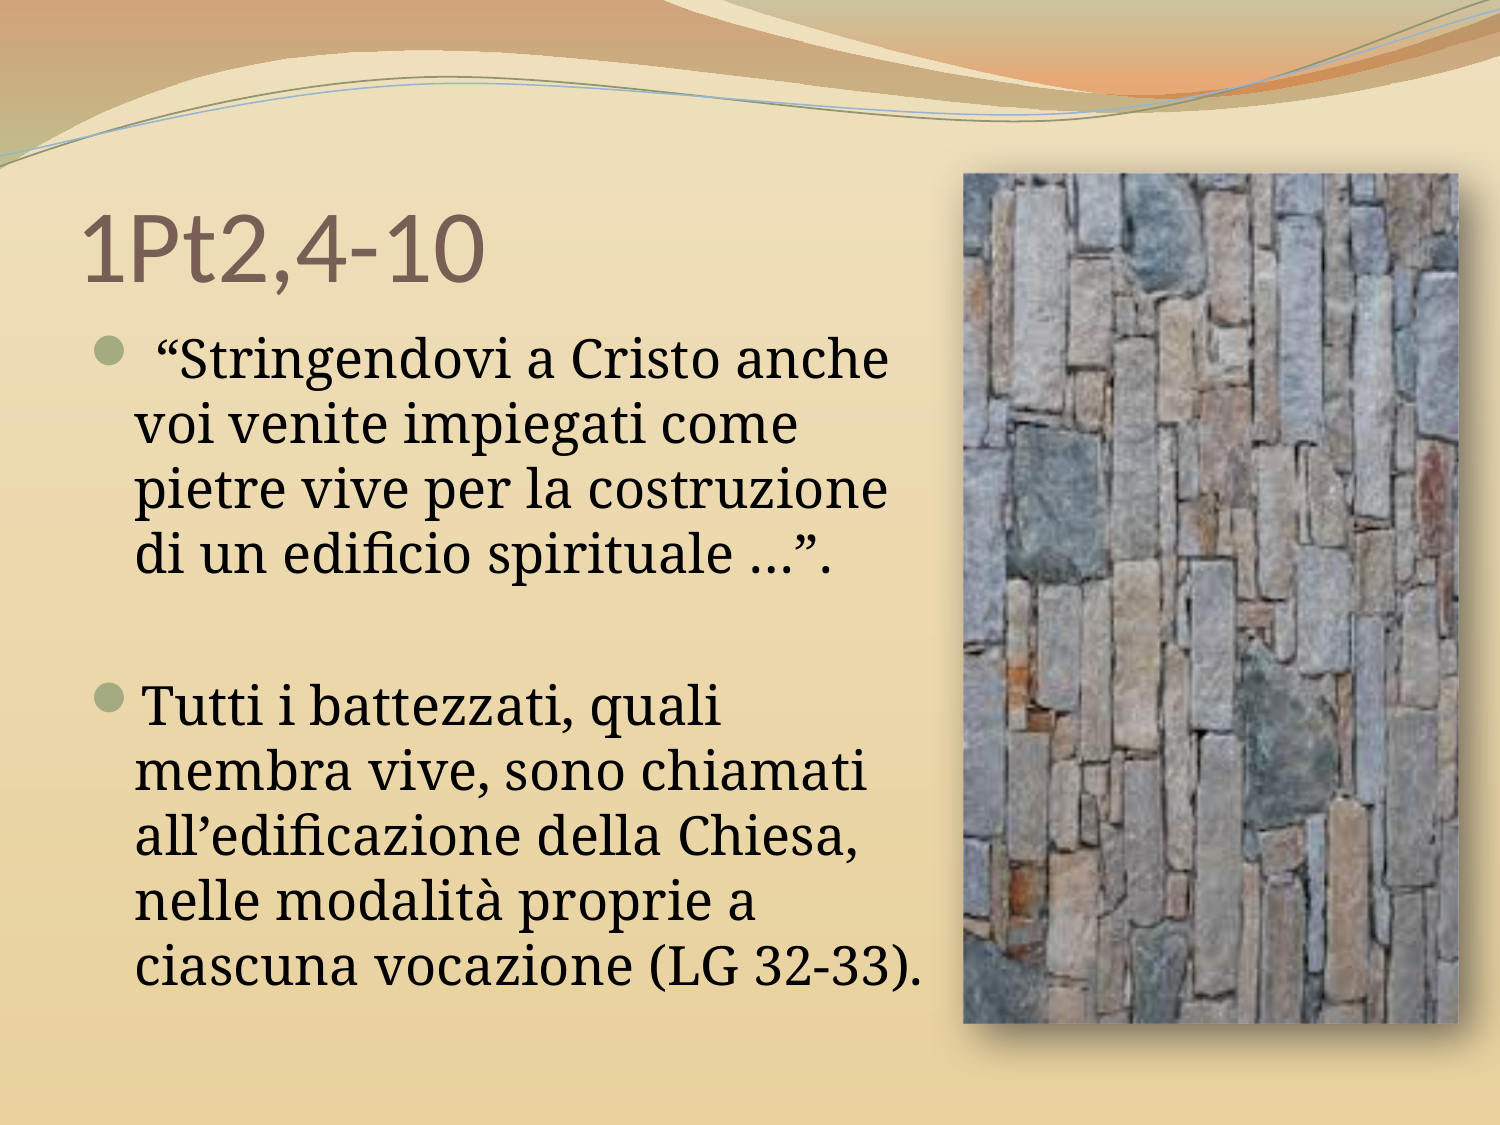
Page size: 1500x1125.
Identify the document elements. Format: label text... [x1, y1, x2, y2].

picture [785, 174, 1500, 847]
title 1Pt2,4-10 [75, 115, 1425, 303]
list “Stringendovi a Cristo anche voi venite impiegati come pietre vive per la costruzione di un edificio spirituale …”. Tutti i battezzati, quali membra vive, sono chiamati all’edificazione della Chiesa, nelle modalità proprie a ciascuna vocazione (LG 32-33). [75, 317, 950, 1038]
picture [964, 856, 1458, 1023]
